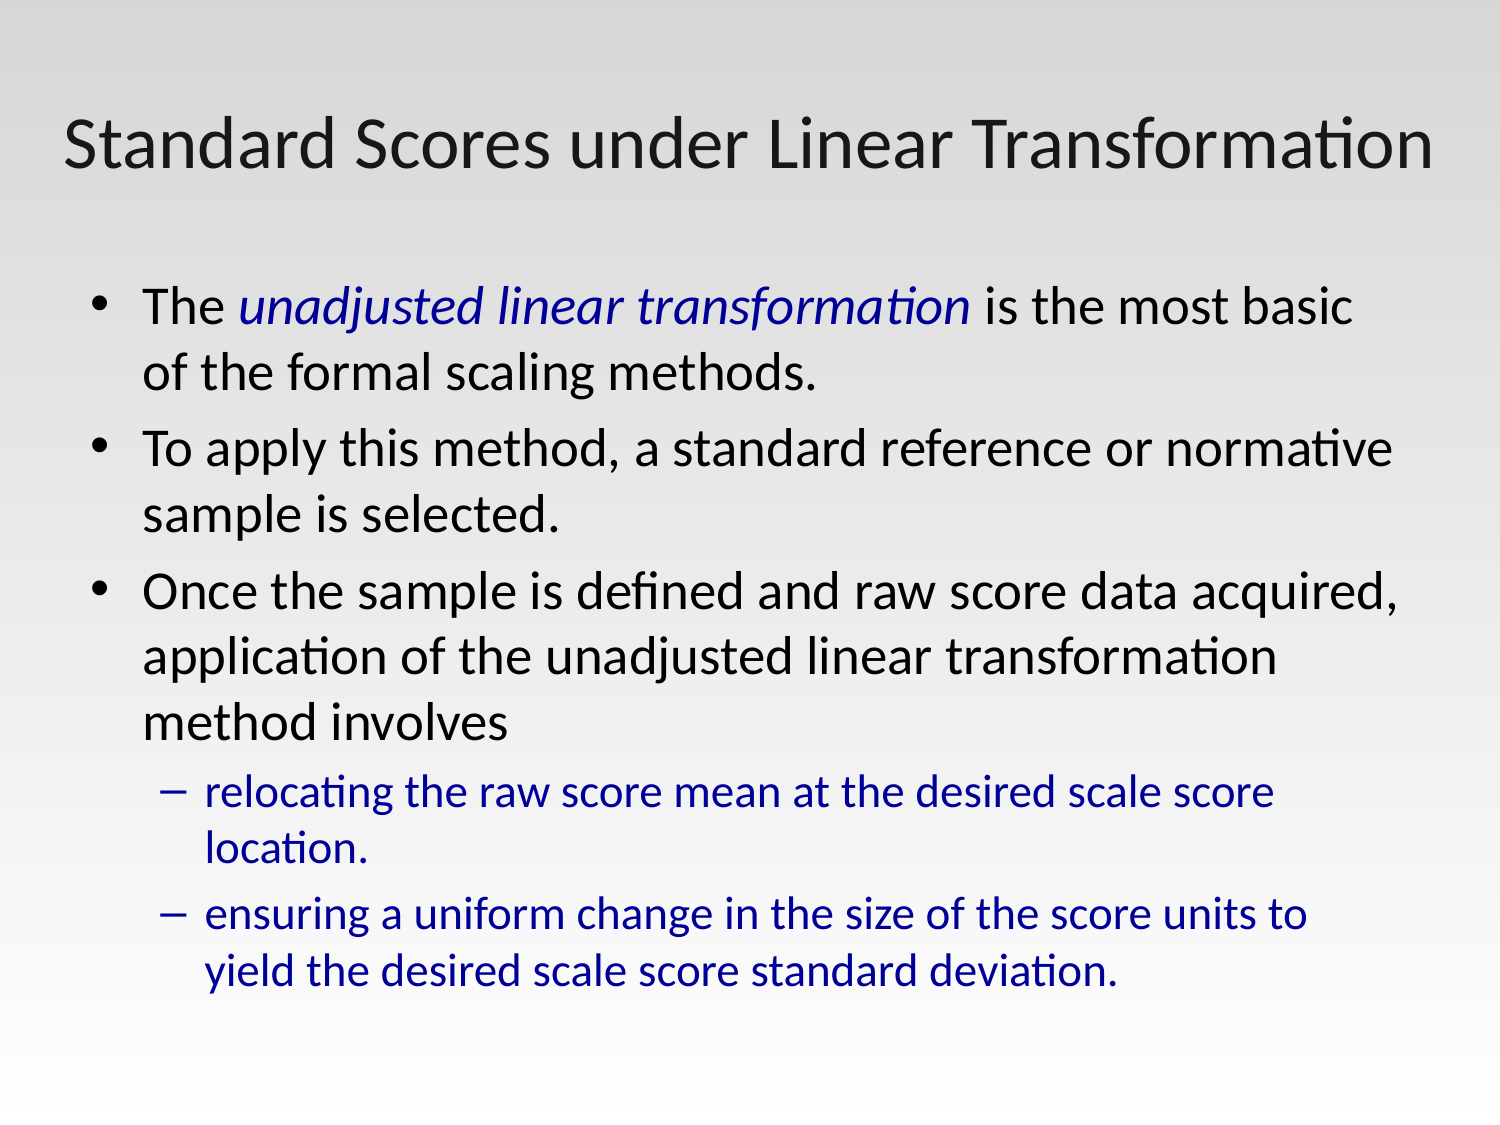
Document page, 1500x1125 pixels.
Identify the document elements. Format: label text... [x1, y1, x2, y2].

title Standard Scores under Linear Transformation [37, 45, 1463, 233]
list The unadjusted linear transformation is the most basic of the formal scaling methods. To apply this method, a standard reference or normative sample is selected. Once the sample is defined and raw score data acquired, application of the unadjusted linear transformation method involves relocating the raw score mean at the desired scale score location. ensuring a uniform change in the size of the score units to yield the desired scale score standard deviation. [75, 262, 1425, 1005]
